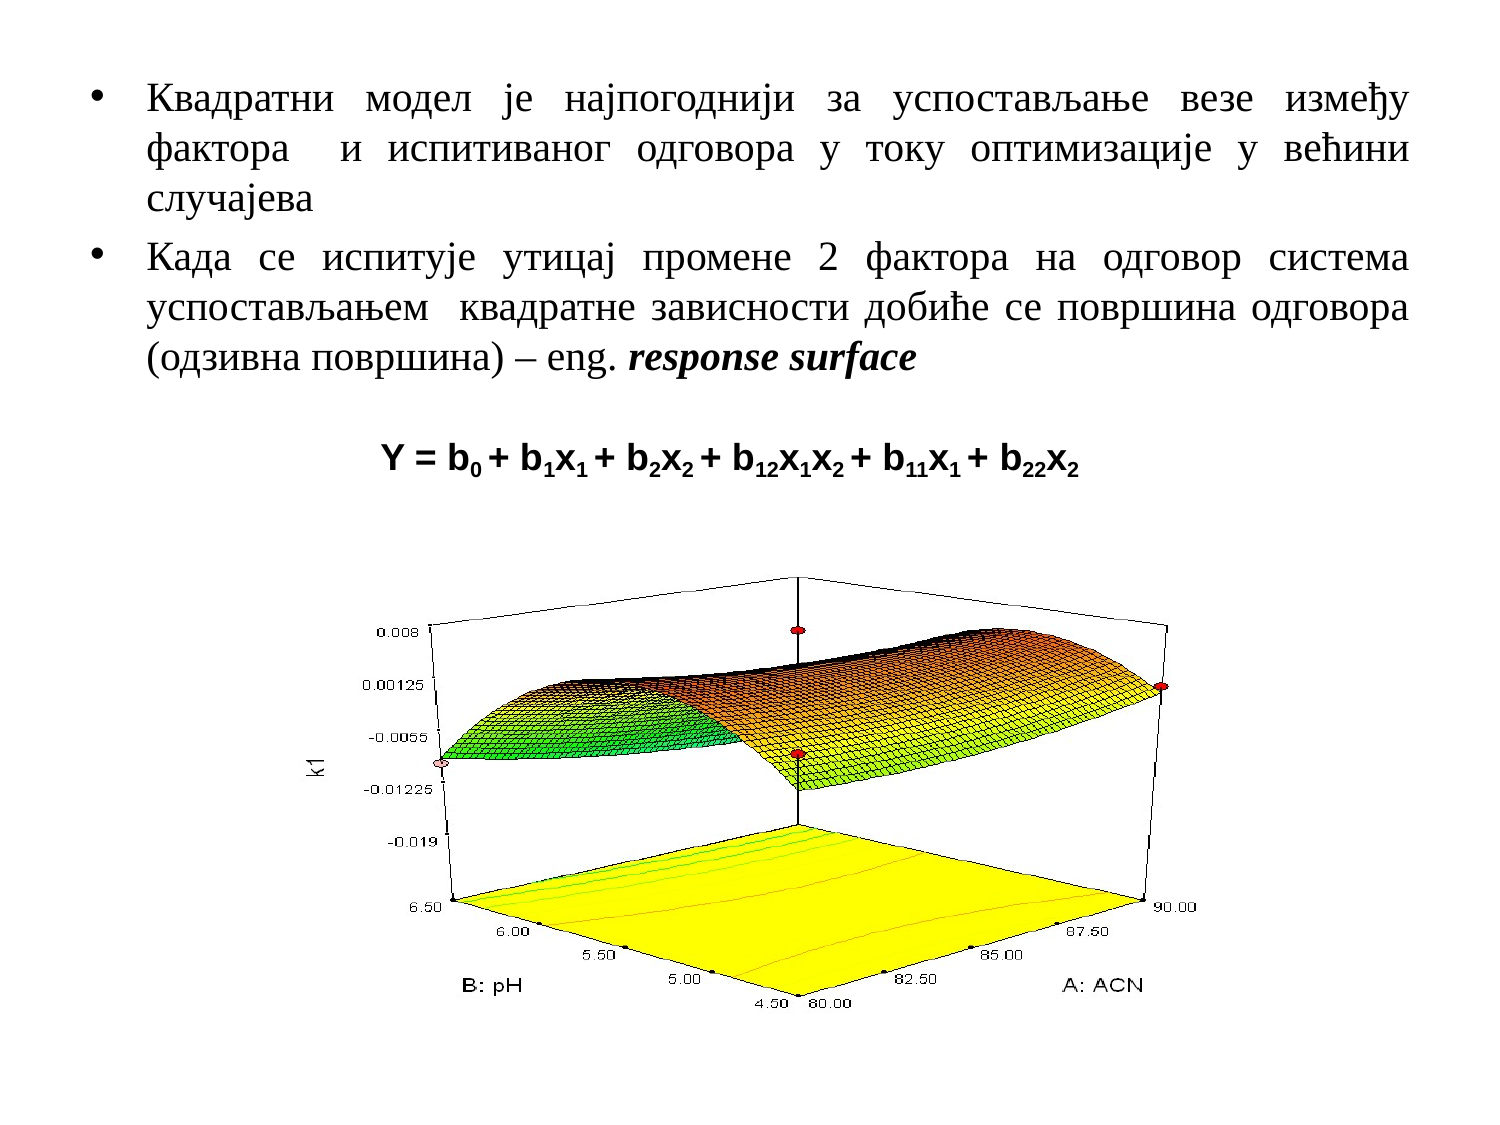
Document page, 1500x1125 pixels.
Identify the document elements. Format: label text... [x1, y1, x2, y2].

list Квадратни модел је најпогоднији за успостављање везе између фактора и испитиваног одговора у току оптимизације у већини случајева Када се испитује утицај промене 2 фактора на одговор система успостављањем квадратне зависности добиће се површина одговора (одзивна површина) – eng. response surface [75, 62, 1425, 1005]
text_box [281, 536, 1219, 1016]
text_box Y = b0 + b1x1 + b2x2 + b12x1x2 + b11x1 + b22x2 [365, 425, 1135, 490]
